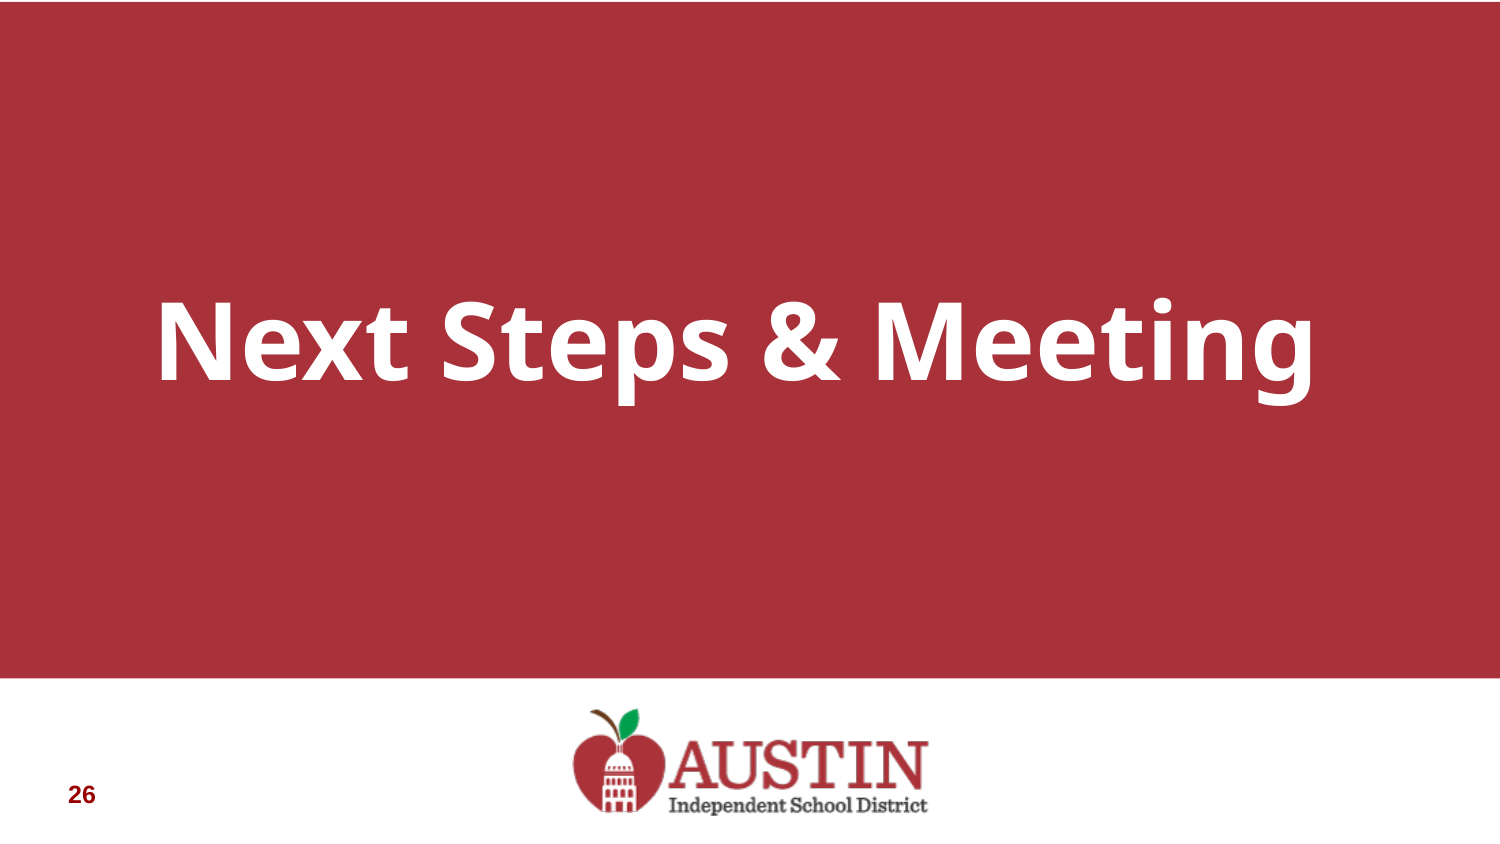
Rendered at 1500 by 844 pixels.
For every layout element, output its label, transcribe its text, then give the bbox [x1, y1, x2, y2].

title Next Steps & Meeting [51, 29, 1449, 644]
picture [565, 692, 934, 831]
text_box [0, 1, 1500, 679]
slide_number ‹#› [21, 761, 112, 827]
